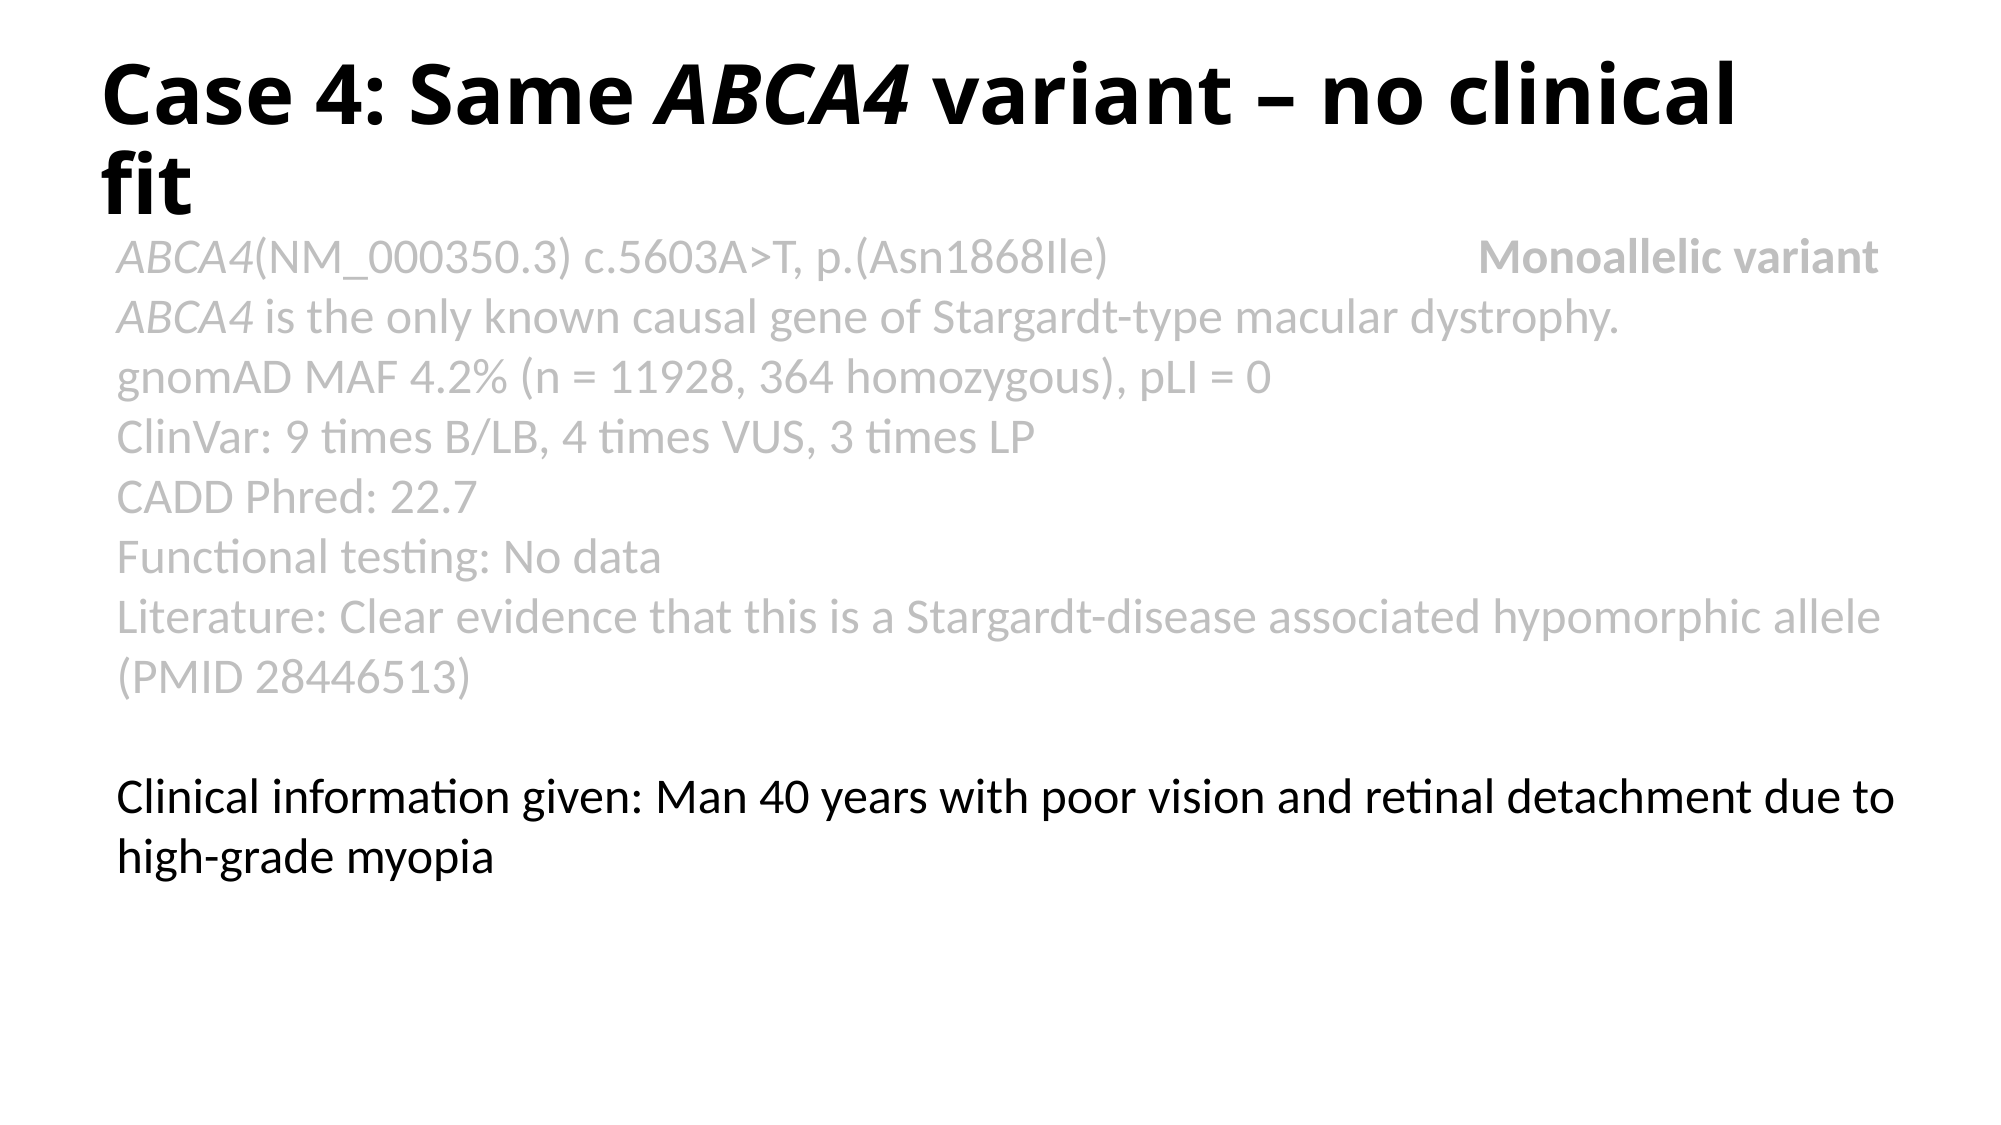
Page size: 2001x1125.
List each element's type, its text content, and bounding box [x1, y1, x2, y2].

title Case 4: Same ABCA4 variant – no clinical fit [85, 33, 1811, 252]
text_box ABCA4(NM_000350.3) c.5603A>T, p.(Asn1868Ile) Monoallelic variant ABCA4 is the only known causal gene of Stargardt-type macular dystrophy. gnomAD MAF 4.2% (n = 11928, 364 homozygous), pLI = 0 ClinVar: 9 times B/LB, 4 times VUS, 3 times LP CADD Phred: 22.7 Functional testing: No data Literature: Clear evidence that this is a Stargardt-disease associated hypomorphic allele (PMID 28446513) Clinical information given: Man 40 years with poor vision and retinal detachment due to high-grade myopia [101, 215, 1931, 891]
